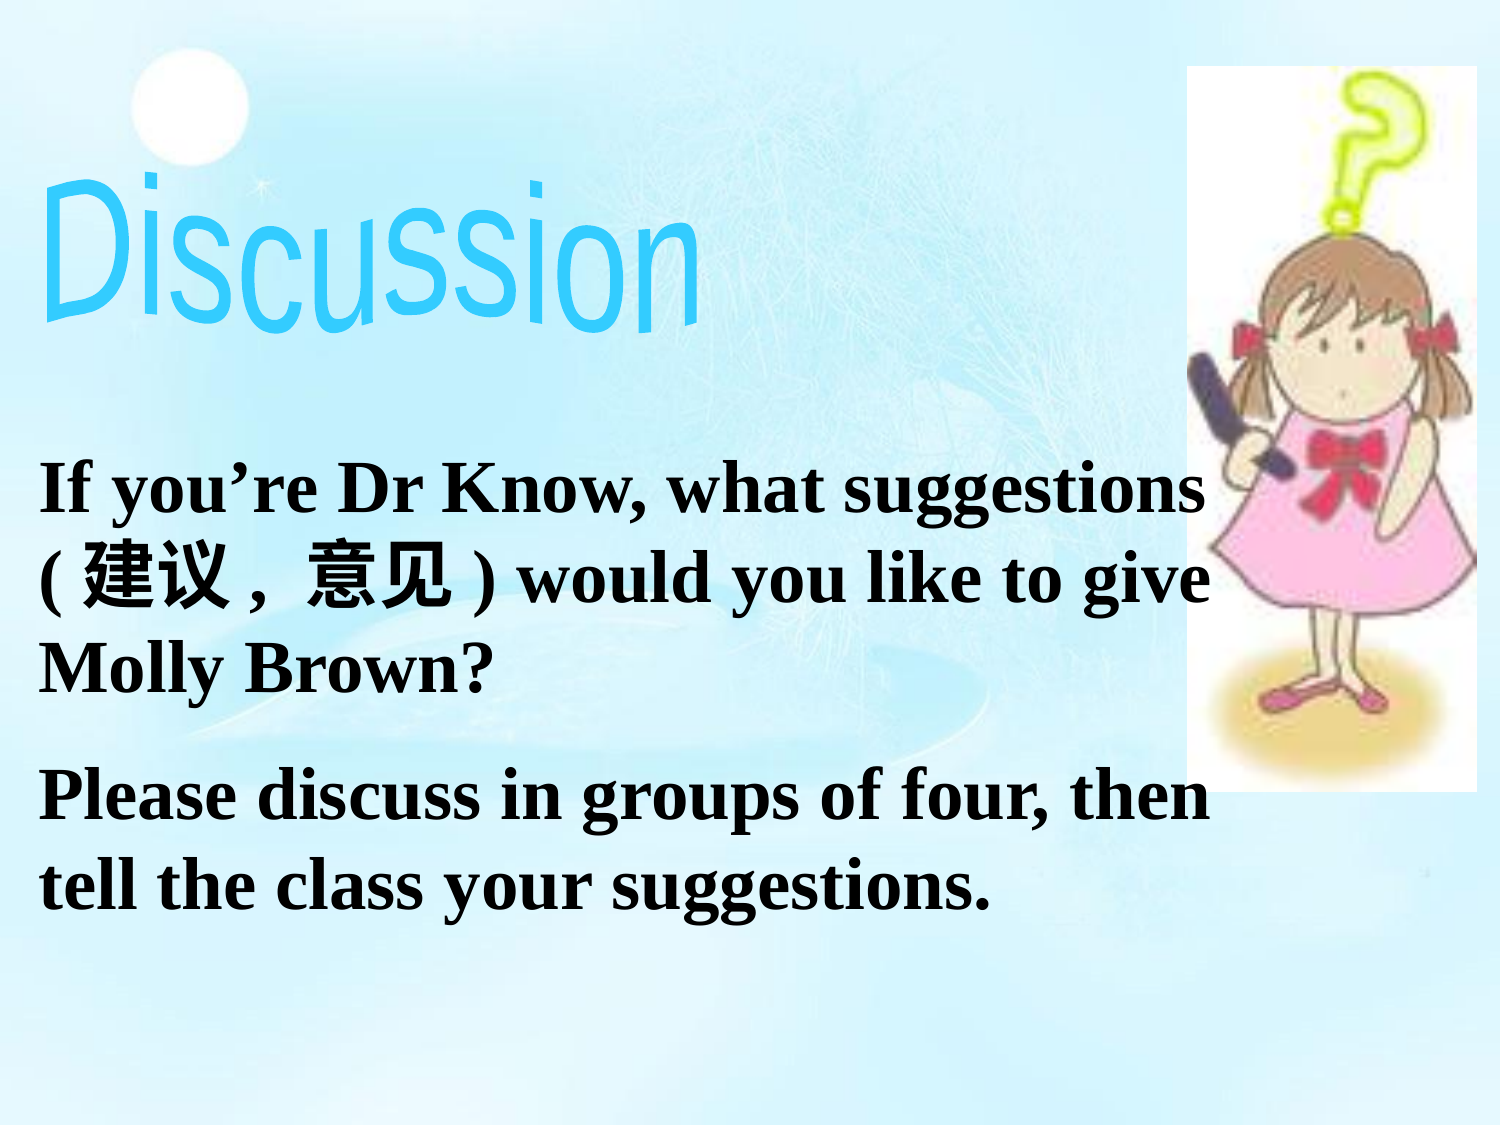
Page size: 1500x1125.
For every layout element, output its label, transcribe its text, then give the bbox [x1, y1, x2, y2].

picture [0, 0, 1500, 1125]
text_box If you’re Dr Know, what suggestions (建议, 意见) would you like to give Molly Brown? Please discuss in groups of four, then tell the class your suggestions. [23, 429, 1254, 933]
